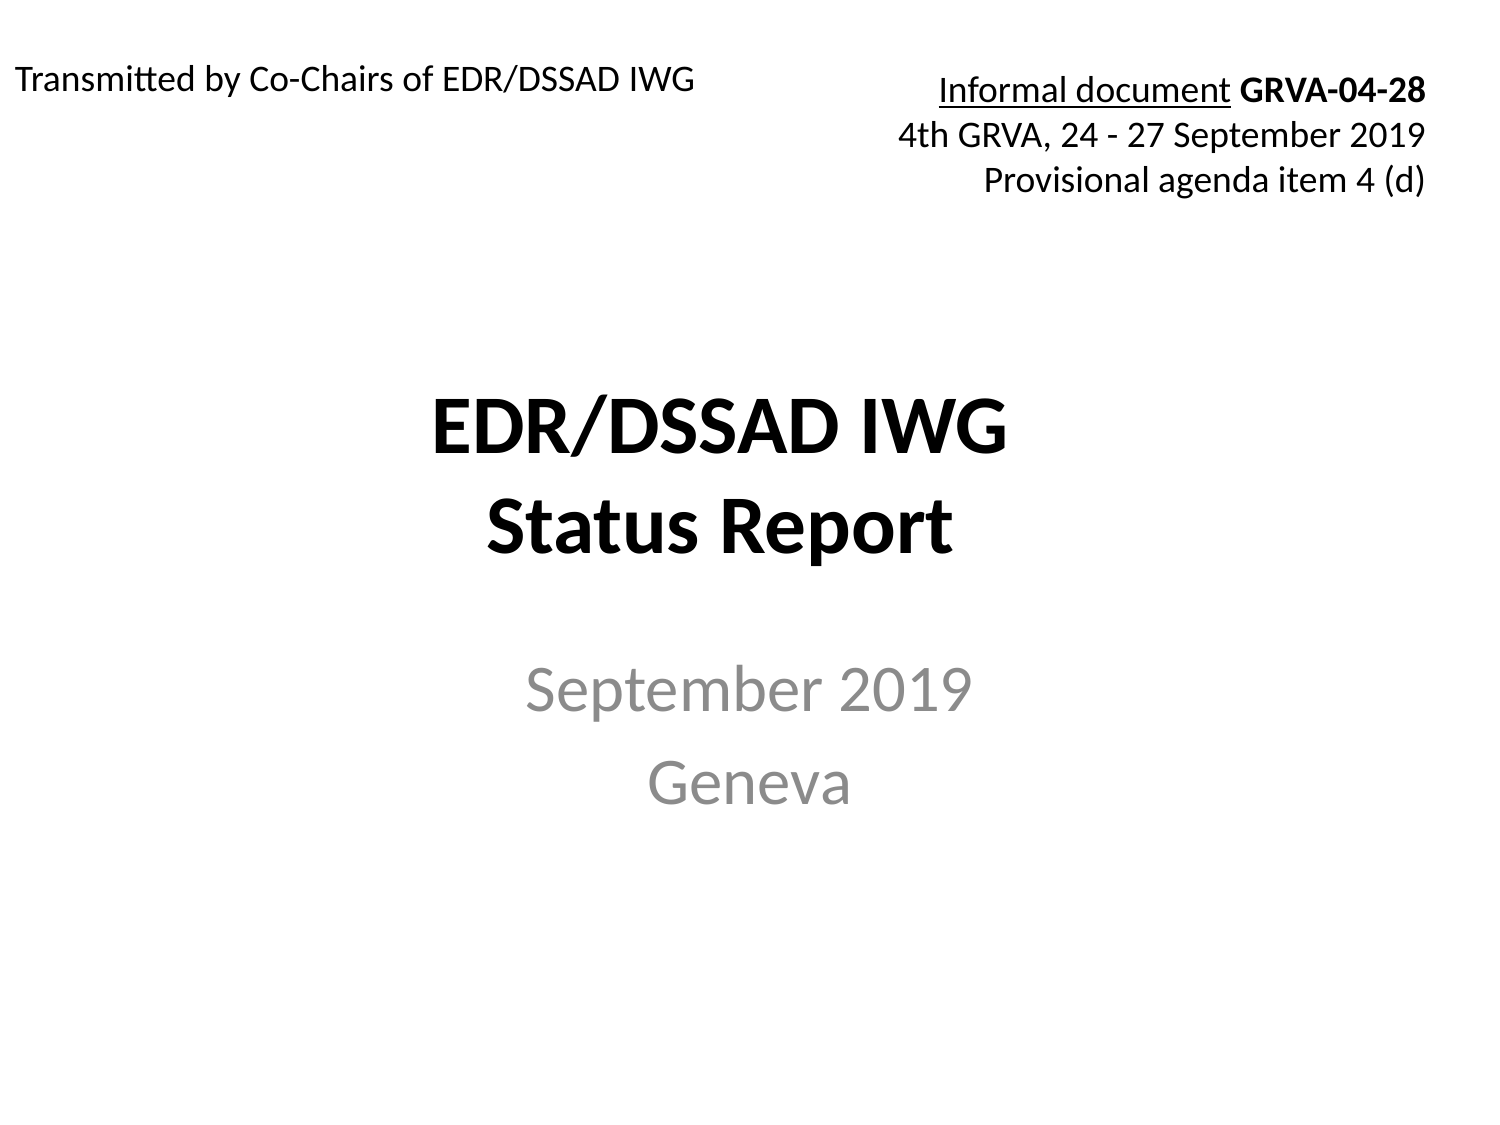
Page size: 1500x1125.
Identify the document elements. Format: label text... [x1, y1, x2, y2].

text_box Transmitted by Co-Chairs of EDR/DSSAD IWG [0, 1, 718, 179]
text_box Informal document GRVA-04-28 4th GRVA, 24 - 27 September 2019 Provisional agenda item 4 (d) [761, 58, 1441, 236]
text_box September 2019 Geneva [225, 637, 1275, 925]
text_box EDR/DSSAD IWG Status Report [29, 349, 1412, 591]
